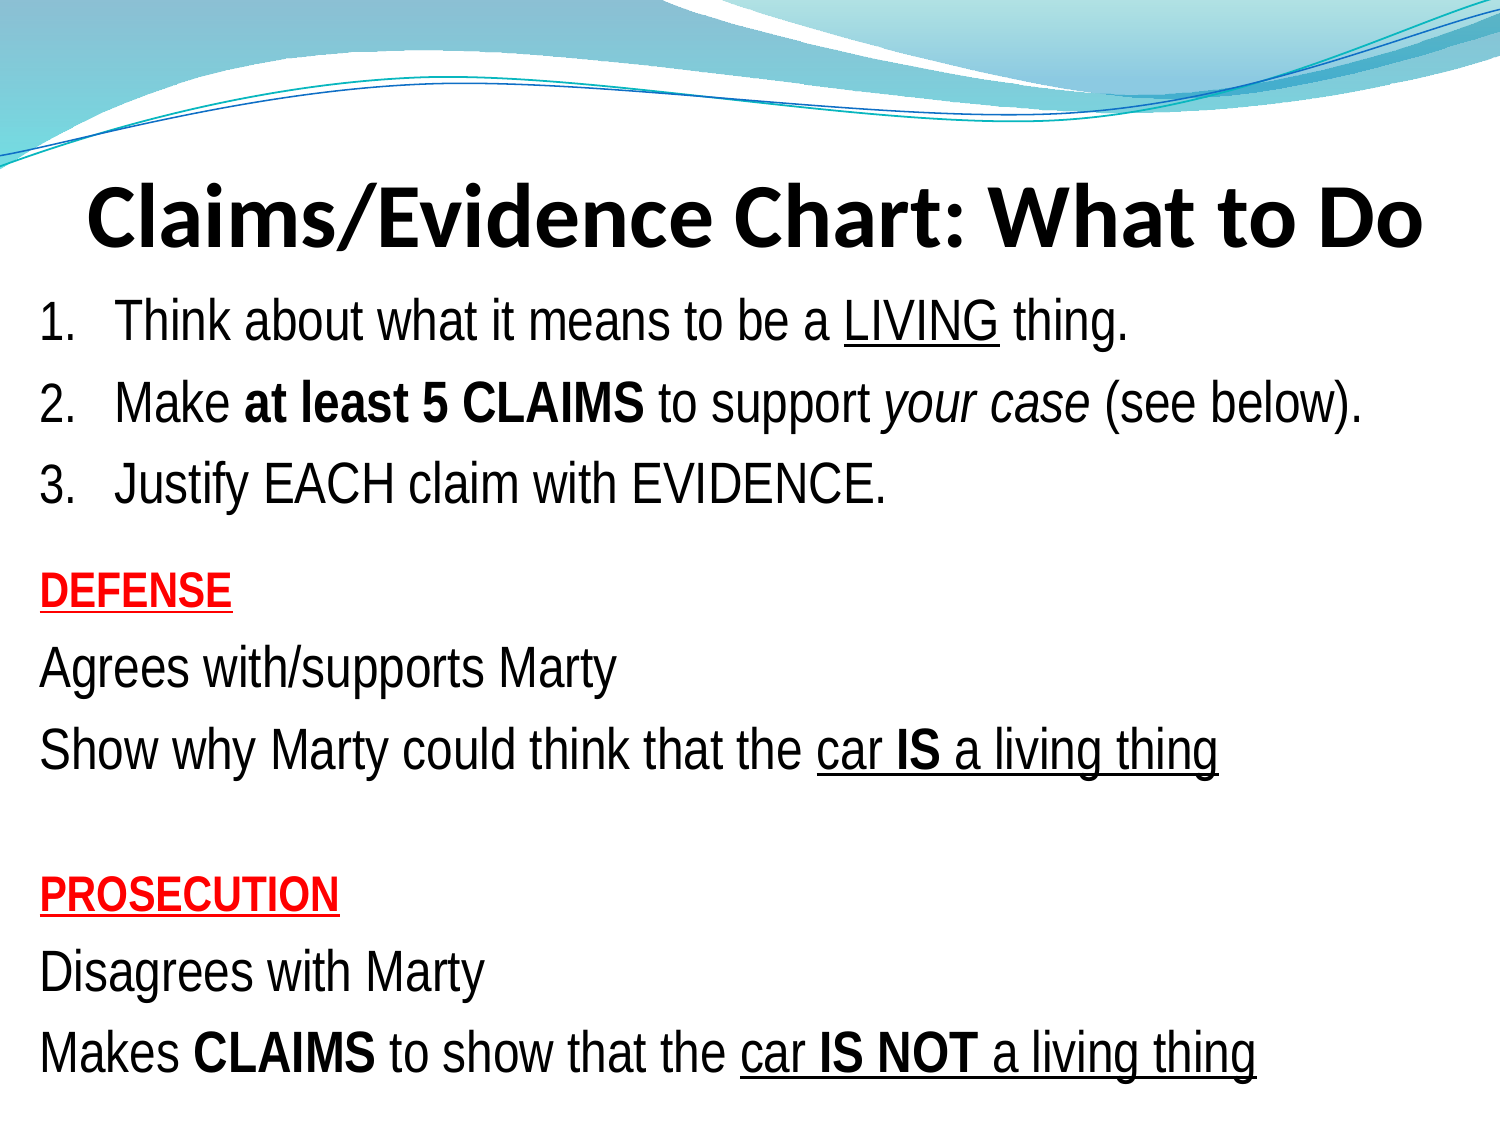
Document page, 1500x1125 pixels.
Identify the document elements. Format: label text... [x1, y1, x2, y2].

title Claims/Evidence Chart: What to Do [87, 124, 1438, 266]
text_box Think about what it means to be a LIVING thing. Make at least 5 CLAIMS to support your case (see below). Justify EACH claim with EVIDENCE. DEFENSE Agrees with/supports Marty Show why Marty could think that the car IS a living thing PROSECUTION Disagrees with Marty Makes CLAIMS to show that the car IS NOT a living thing [24, 274, 1450, 1100]
